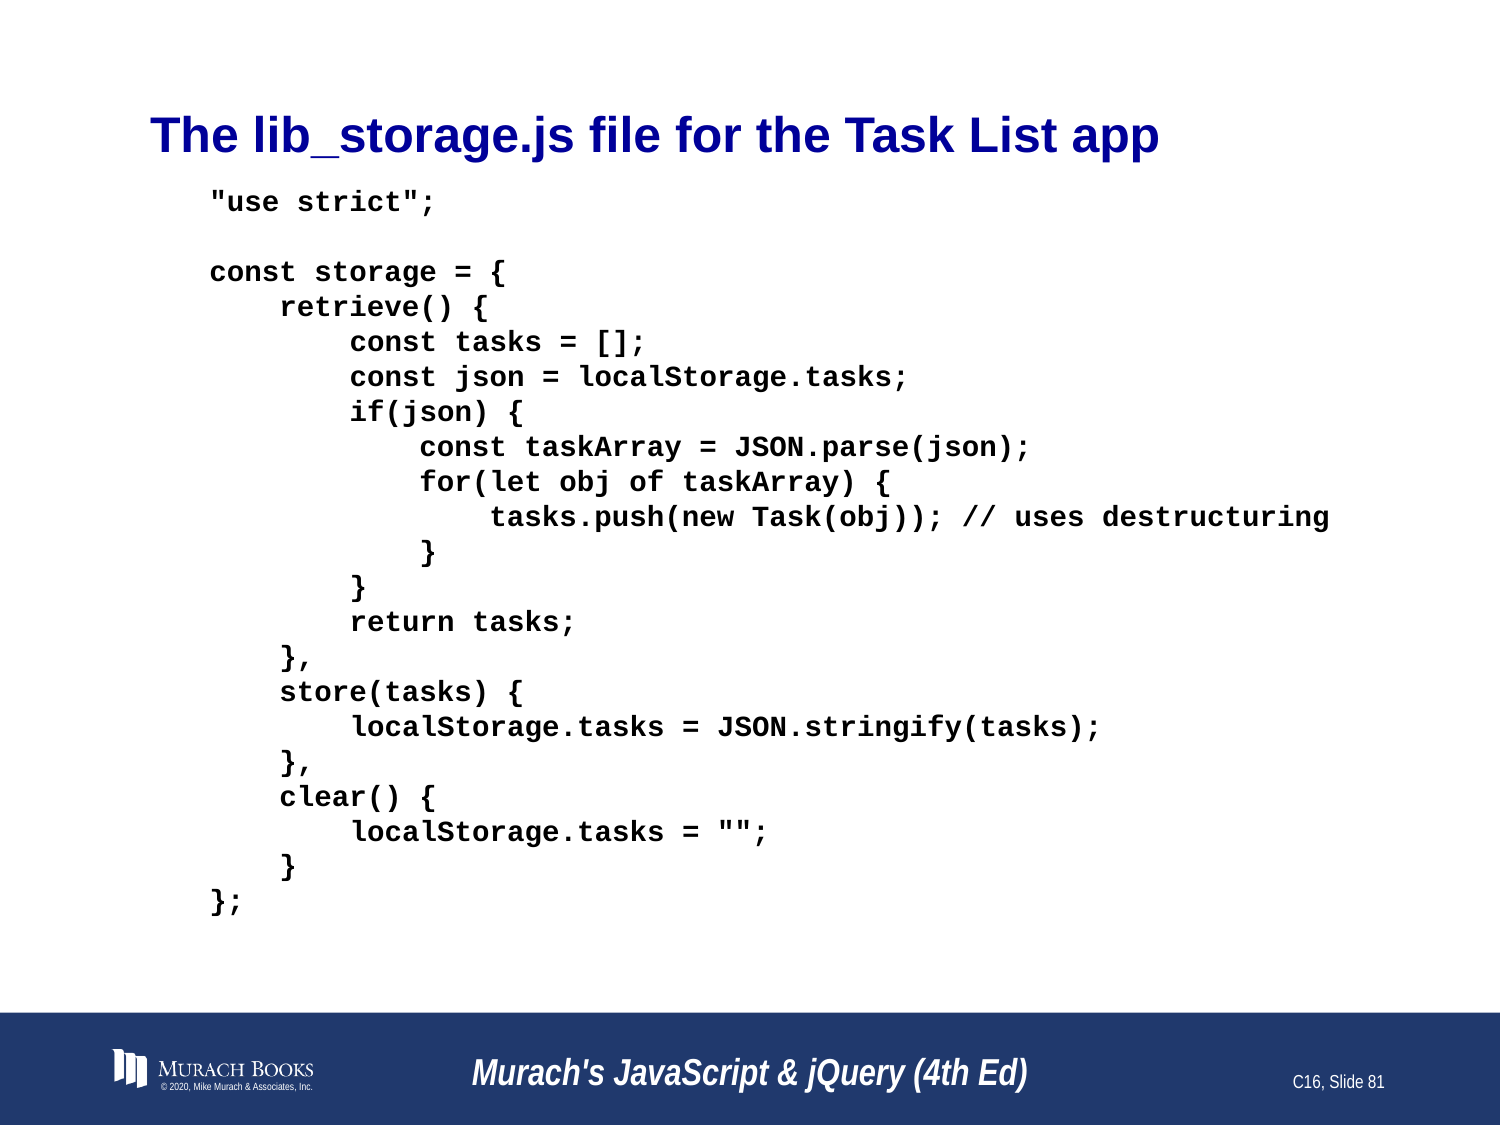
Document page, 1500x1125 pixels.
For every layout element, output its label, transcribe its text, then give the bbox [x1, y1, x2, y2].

slide_number C16, Slide 81 [1087, 1025, 1400, 1100]
title The lib_storage.js file for the Task List app [150, 102, 1350, 164]
list "use strict"; const storage = { retrieve() { const tasks = []; const json = localStorage.tasks; if(json) { const taskArray = JSON.parse(json); for(let obj of taskArray) { tasks.push(new Task(obj)); // uses destructuring } } return tasks; }, store(tasks) { localStorage.tasks = JSON.stringify(tasks); }, clear() { localStorage.tasks = ""; } }; [137, 174, 1350, 975]
footer © 2020, Mike Murach & Associates, Inc. [12, 1025, 463, 1100]
slide_number Murach's JavaScript & jQuery (4th Ed) [463, 1025, 1050, 1100]
